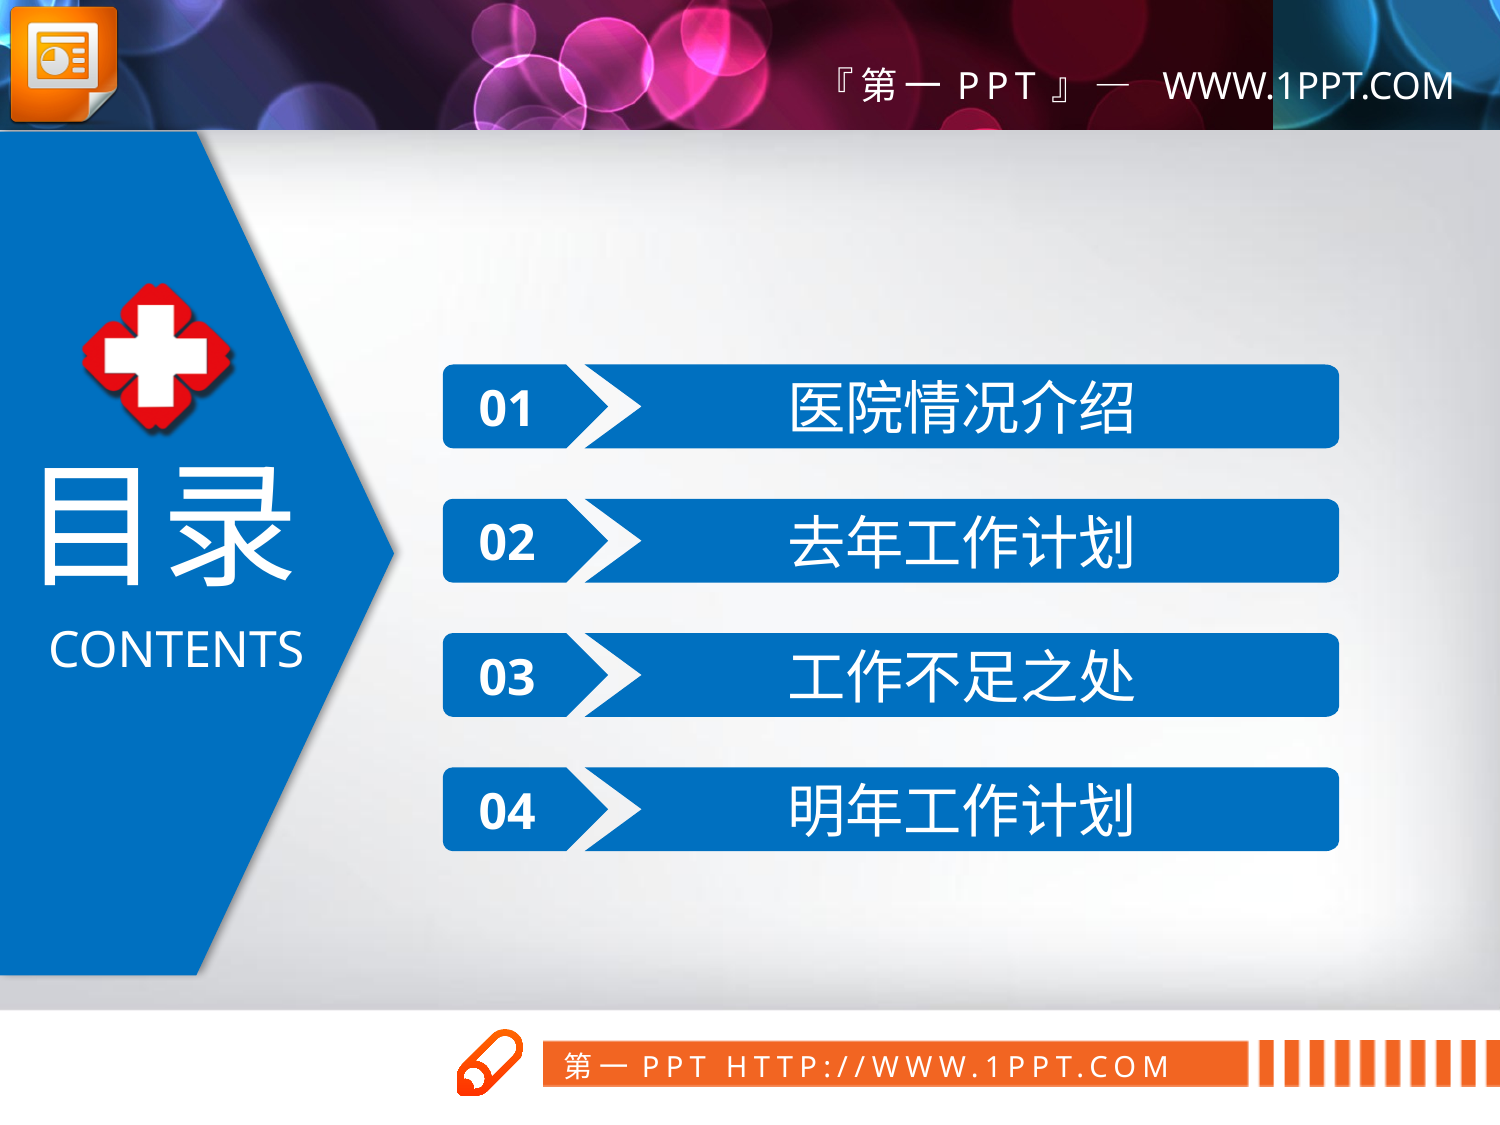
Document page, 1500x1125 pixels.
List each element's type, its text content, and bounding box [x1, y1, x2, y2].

text_box [0, 129, 396, 978]
text_box 医院情况介绍 [582, 362, 1342, 451]
text_box 01 [440, 362, 611, 451]
text_box 明年工作计划 [582, 765, 1342, 854]
text_box 03 [440, 630, 611, 719]
picture [0, 0, 1500, 1012]
text_box CONTENTS [36, 611, 316, 683]
text_box 工作不足之处 [582, 630, 1342, 719]
picture [79, 274, 243, 440]
text_box 02 [440, 496, 611, 585]
text_box 目录 [12, 432, 311, 609]
picture [543, 1040, 1500, 1087]
text_box 04 [440, 765, 611, 854]
text_box 去年工作计划 [582, 496, 1342, 585]
